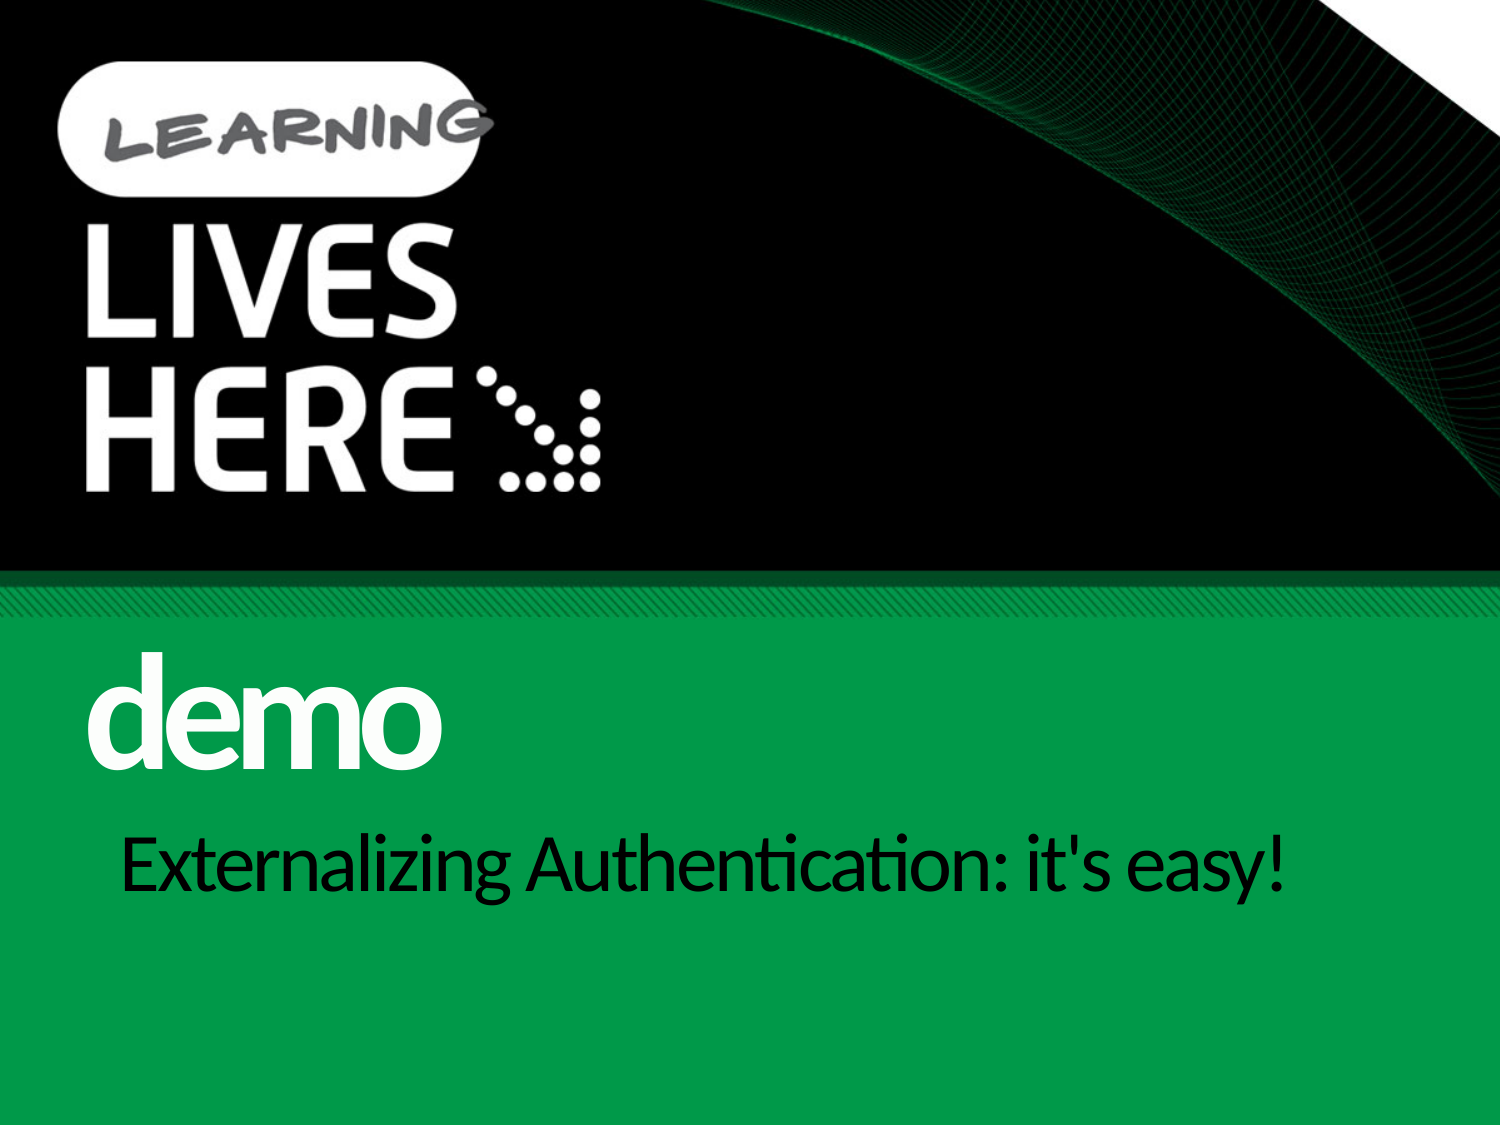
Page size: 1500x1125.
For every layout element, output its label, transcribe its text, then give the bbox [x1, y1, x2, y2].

picture [0, 0, 1500, 1125]
list demo [83, 625, 1345, 800]
title Externalizing Authentication: it's easy! [119, 819, 1375, 943]
